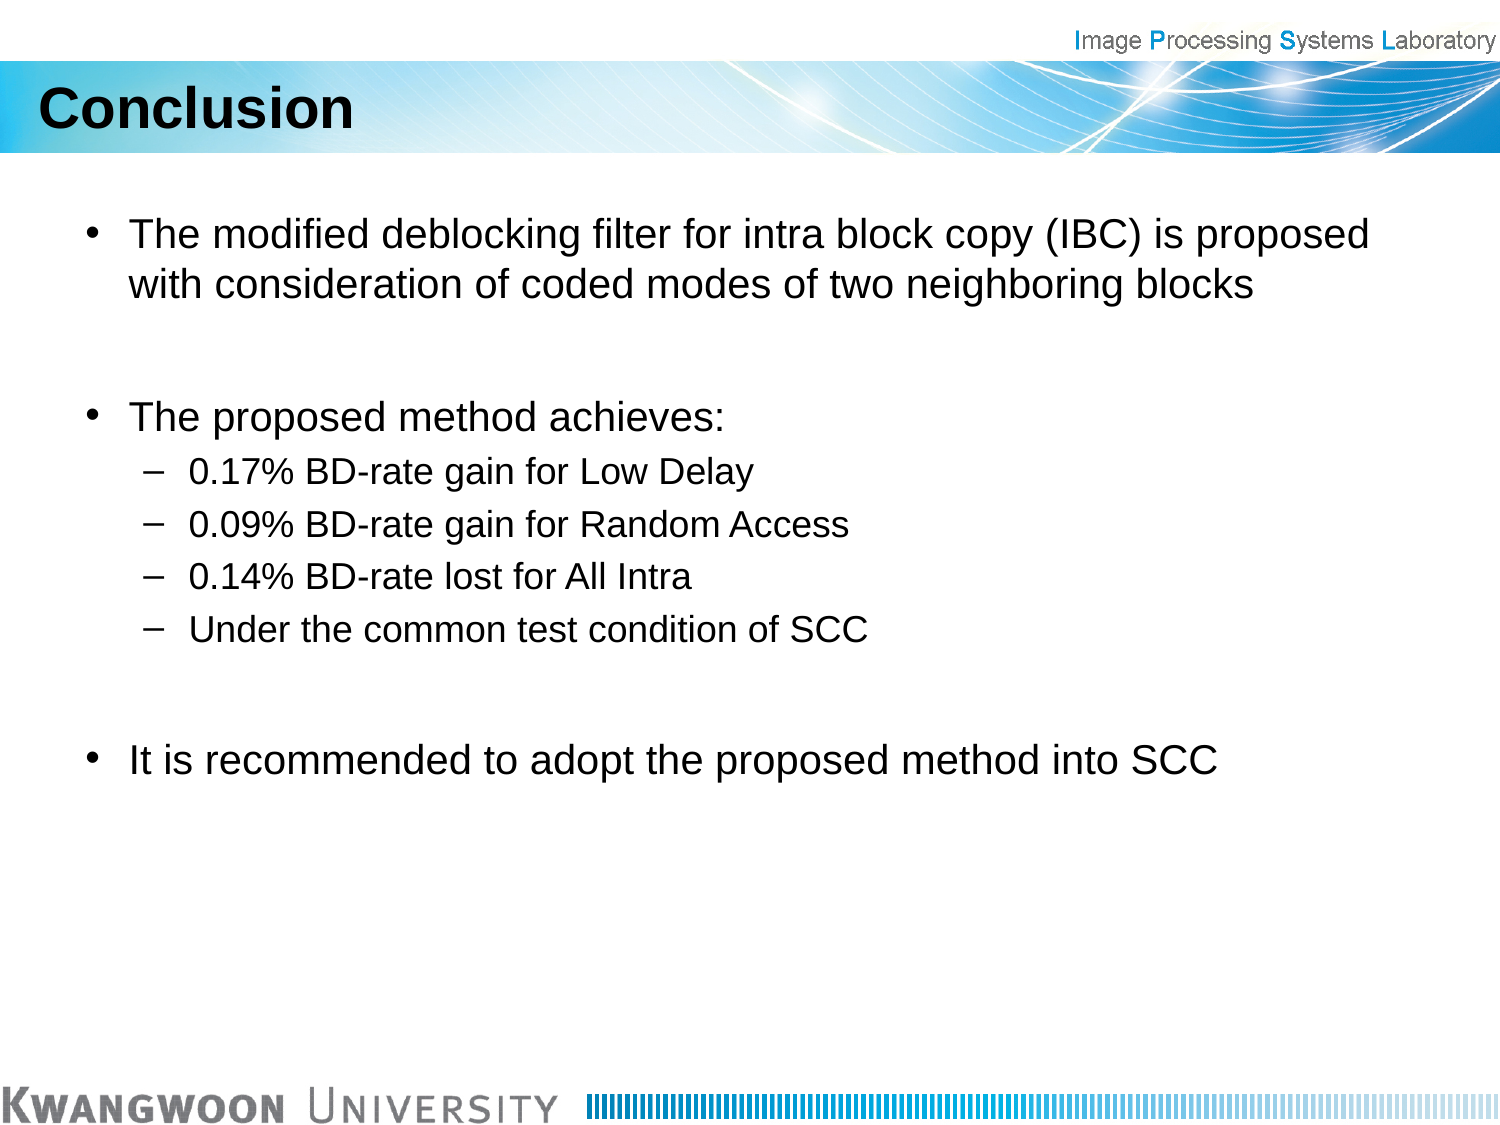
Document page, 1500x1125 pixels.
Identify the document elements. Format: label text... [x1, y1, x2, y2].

list The modified deblocking filter for intra block copy (IBC) is proposed with consideration of coded modes of two neighboring blocks The proposed method achieves: 0.17% BD-rate gain for Low Delay 0.09% BD-rate gain for Random Access 0.14% BD-rate lost for All Intra Under the common test condition of SCC It is recommended to adopt the proposed method into SCC [70, 198, 1426, 1020]
picture [0, 0, 1500, 1125]
title Conclusion [23, 58, 1337, 153]
